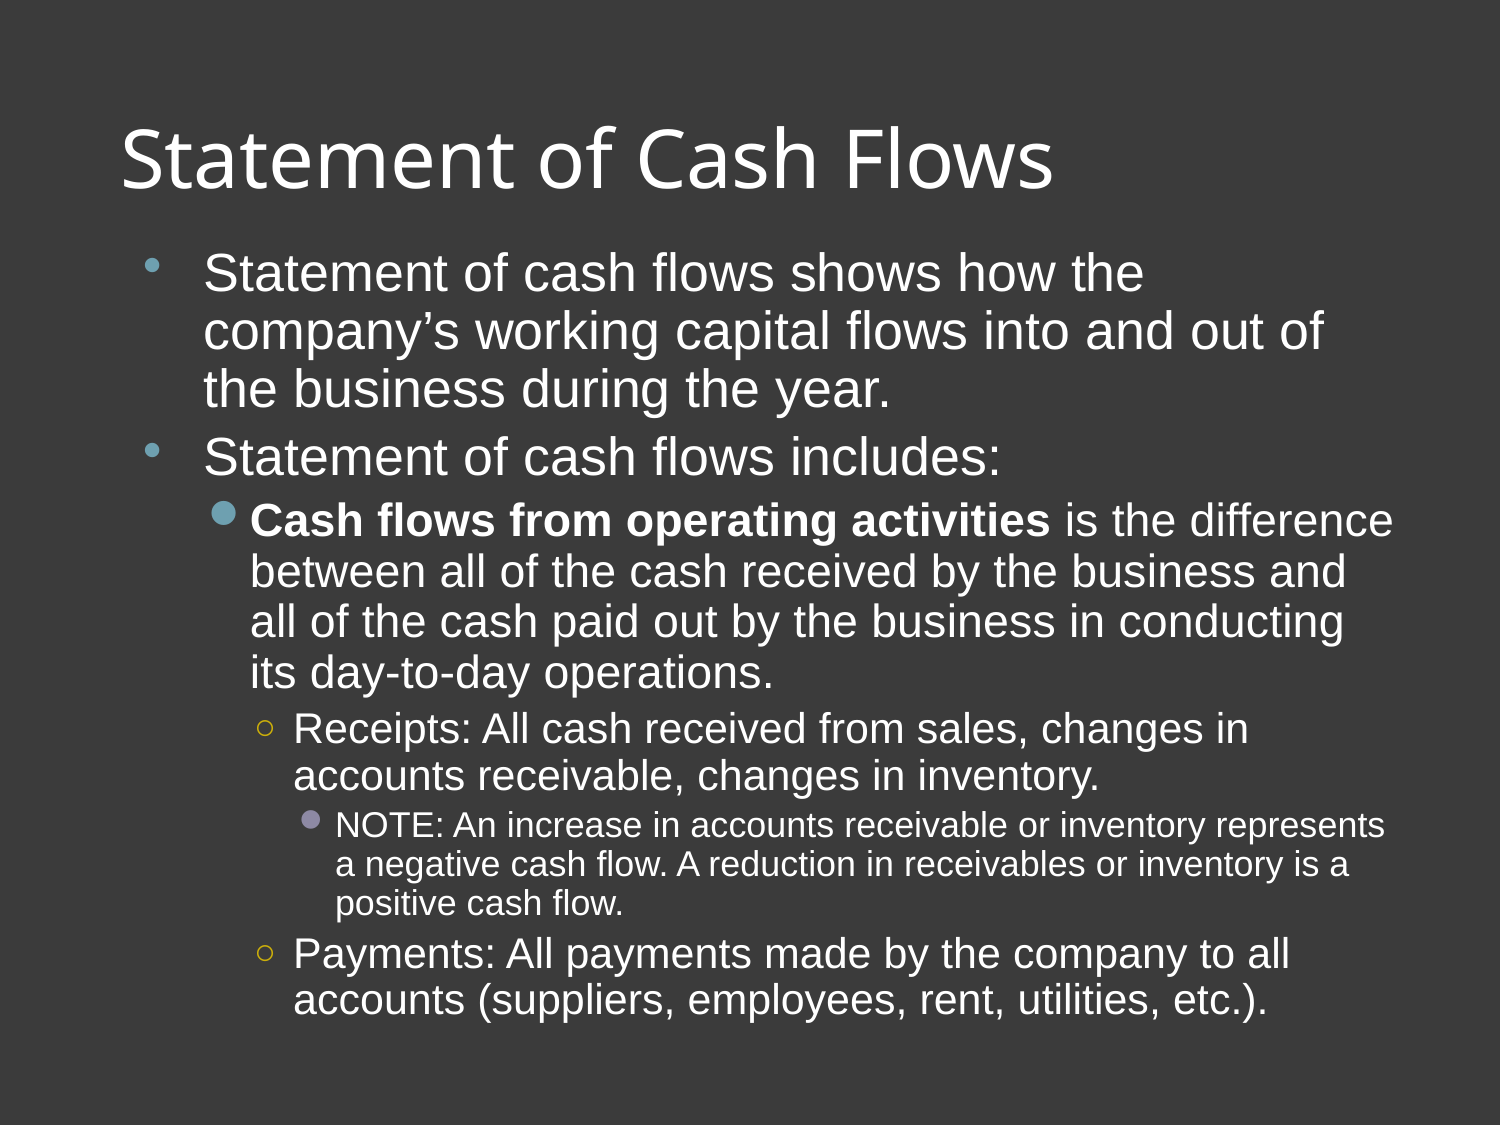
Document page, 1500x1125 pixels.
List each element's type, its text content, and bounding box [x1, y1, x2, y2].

title Statement of Cash Flows [112, 99, 1388, 213]
list Statement of cash flows shows how the company’s working capital flows into and out of the business during the year. Statement of cash flows includes: Cash flows from operating activities is the difference between all of the cash received by the business and all of the cash paid out by the business in conducting its day-to-day operations. Receipts: All cash received from sales, changes in accounts receivable, changes in inventory. NOTE: An increase in accounts receivable or inventory represents a negative cash flow. A reduction in receivables or inventory is a positive cash flow. Payments: All payments made by the company to all accounts (suppliers, employees, rent, utilities, etc.). [125, 237, 1413, 1038]
